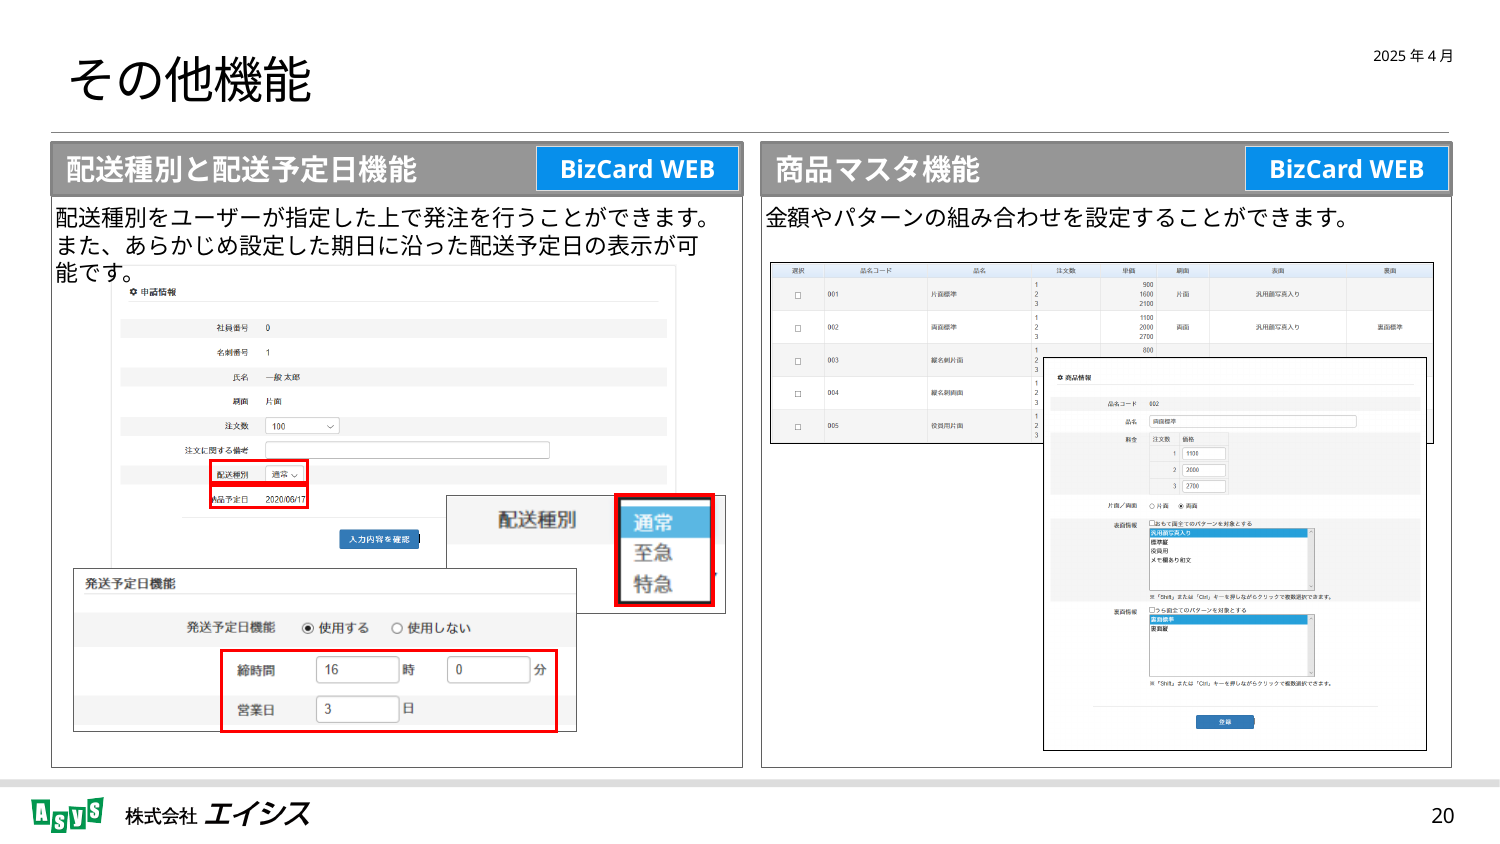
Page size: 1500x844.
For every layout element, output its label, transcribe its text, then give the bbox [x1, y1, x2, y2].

title その他機能 [51, 33, 1449, 133]
text_box [51, 197, 743, 768]
text_box 配送種別と配送予定日機能 [50, 141, 744, 197]
text_box 商品マスタ機能 [760, 141, 1453, 197]
picture [31, 797, 104, 833]
slide_number 20 [1368, 794, 1470, 840]
picture [769, 261, 1435, 752]
text_box BizCard WEB [536, 146, 739, 191]
picture [73, 263, 727, 733]
text_box [760, 197, 1453, 768]
text_box BizCard WEB [1245, 146, 1449, 191]
picture [125, 799, 315, 830]
